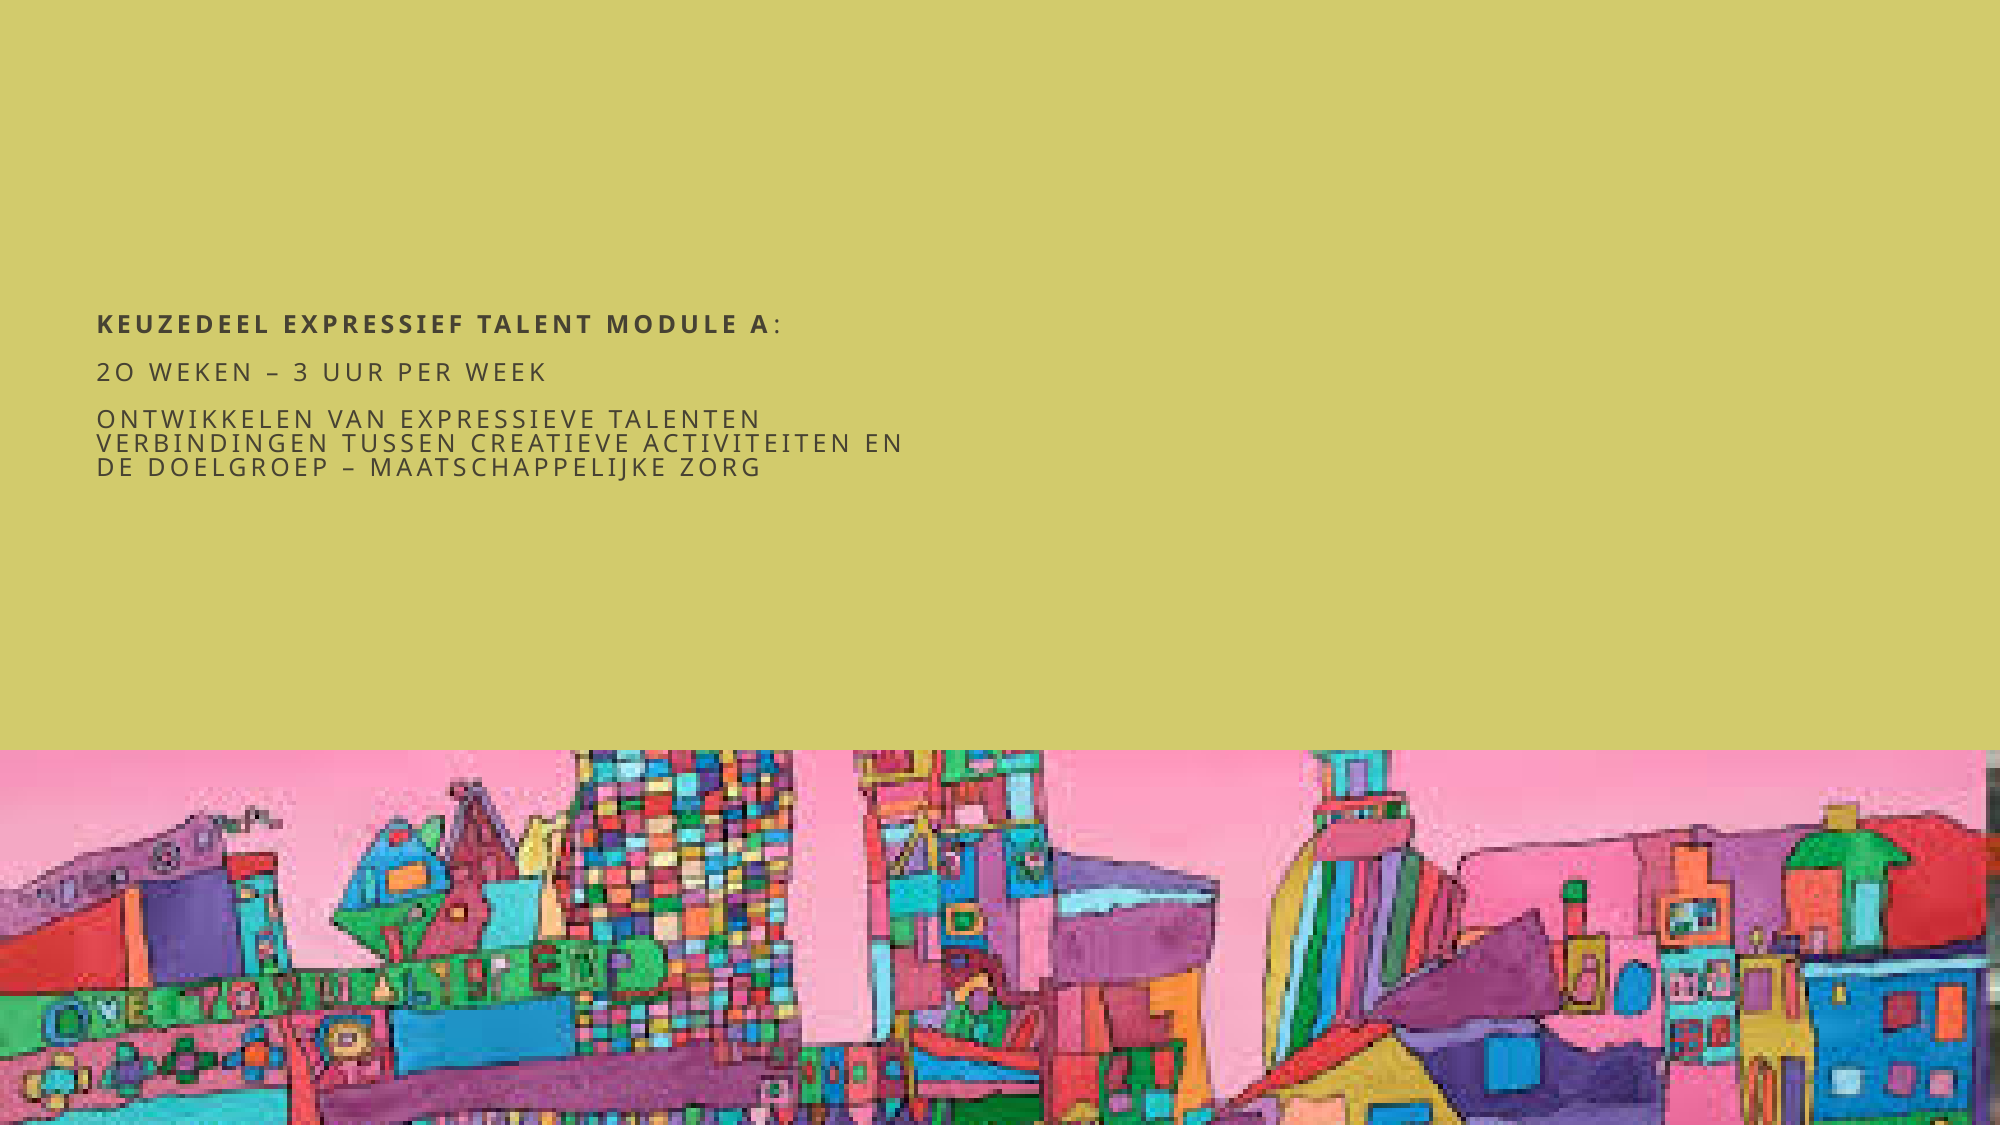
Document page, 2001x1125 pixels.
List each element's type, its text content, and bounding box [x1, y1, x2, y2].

picture [0, 750, 2000, 1125]
title keuzedeel expressief talent module A: 2o weken – 3 uur per week ontwikkelen van expressieve talenten verbindingen tussen creatieve activiteiten en de doelgroep – maatschappelijke zorg [81, 280, 1963, 521]
